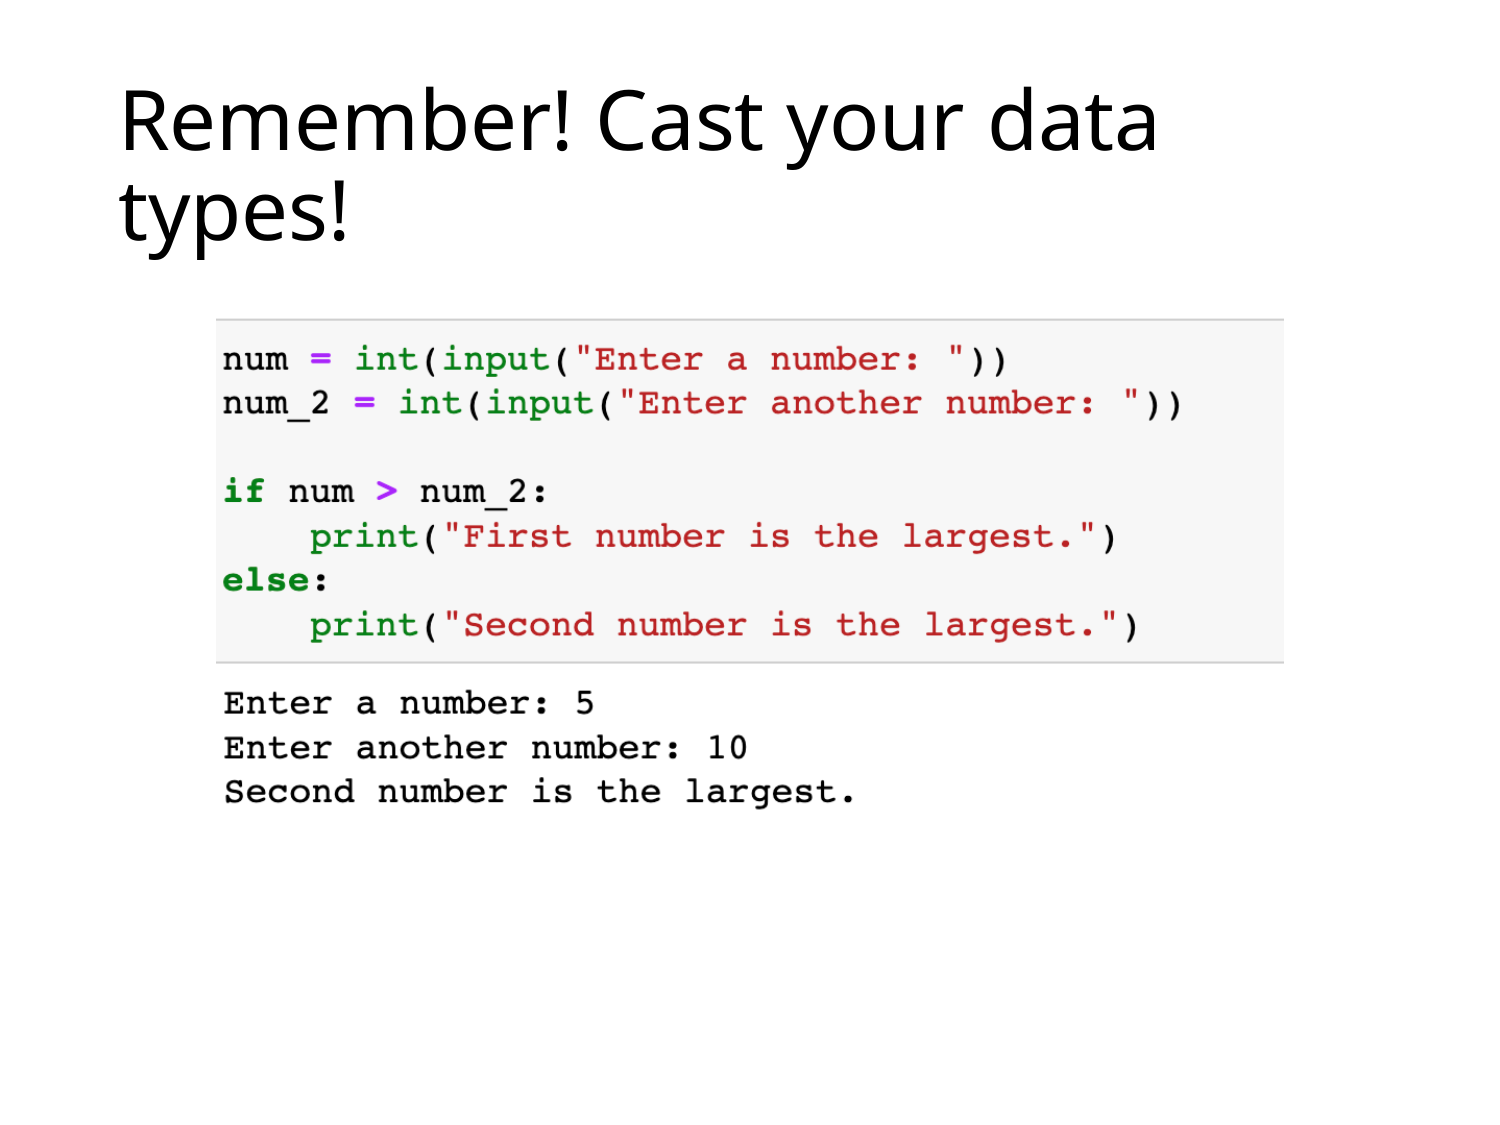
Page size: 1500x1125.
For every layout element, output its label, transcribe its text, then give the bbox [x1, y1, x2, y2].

title Remember! Cast your data types! [103, 59, 1397, 278]
picture [216, 303, 1284, 822]
